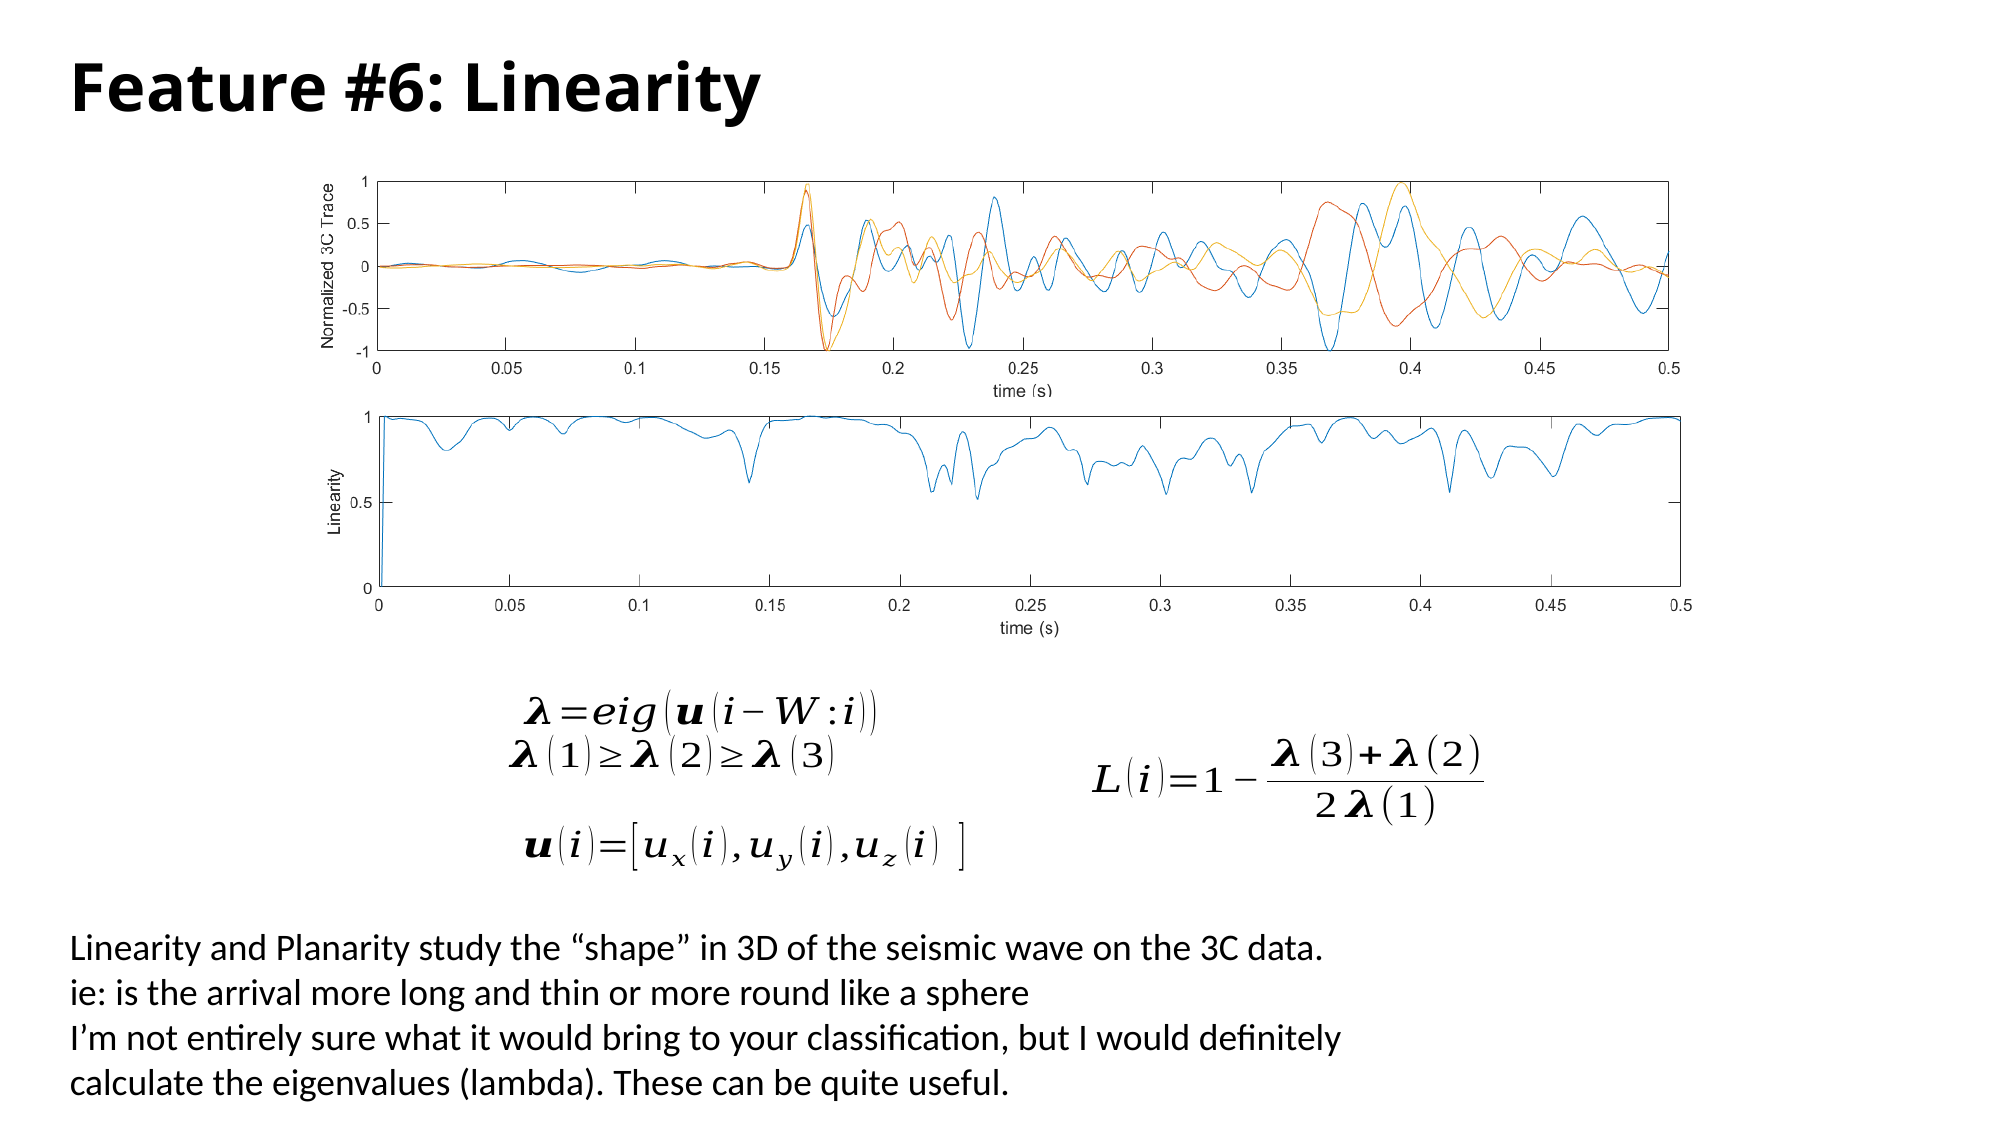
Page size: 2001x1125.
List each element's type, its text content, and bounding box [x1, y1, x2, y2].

picture [160, 397, 1840, 638]
title Feature #6: Linearity [55, 42, 1827, 138]
text_box Linearity and Planarity study the “shape” in 3D of the seismic wave on the 3C data. ie: is the arrival more long and thin or more round like a sphere I’m not entirely sure what it would bring to your classification, but I would definitely calculate the eigenvalues (lambda). These can be quite useful. [54, 915, 1378, 1111]
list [159, 162, 1827, 401]
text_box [507, 687, 968, 874]
